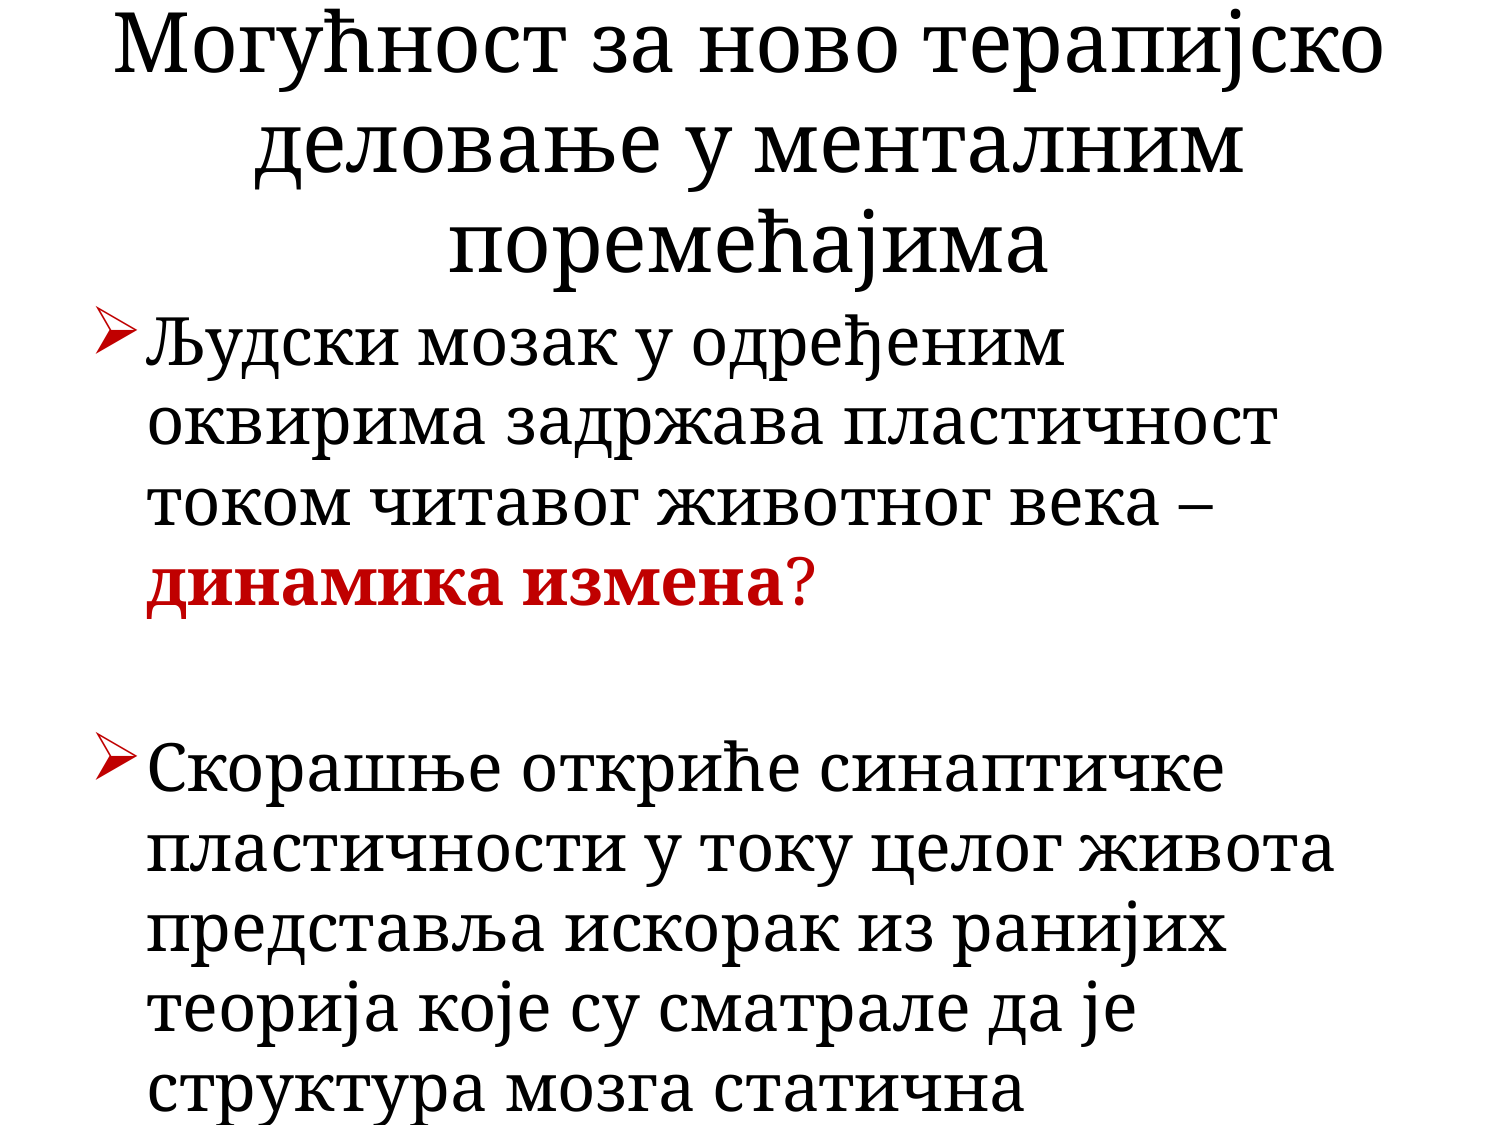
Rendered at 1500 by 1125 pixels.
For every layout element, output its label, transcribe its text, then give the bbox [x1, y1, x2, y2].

list Људски мозак у одређеним оквирима задржава пластичност током читавог животног века – динамика измена? Скорашње откриће синаптичке пластичности у току целог живота представља искорак из ранијих теорија које су сматрале да је структура мозга статична – реверзибилност? [74, 290, 1426, 1006]
title Могућност за ново терапијско деловање у менталним поремећајима [74, 44, 1426, 233]
